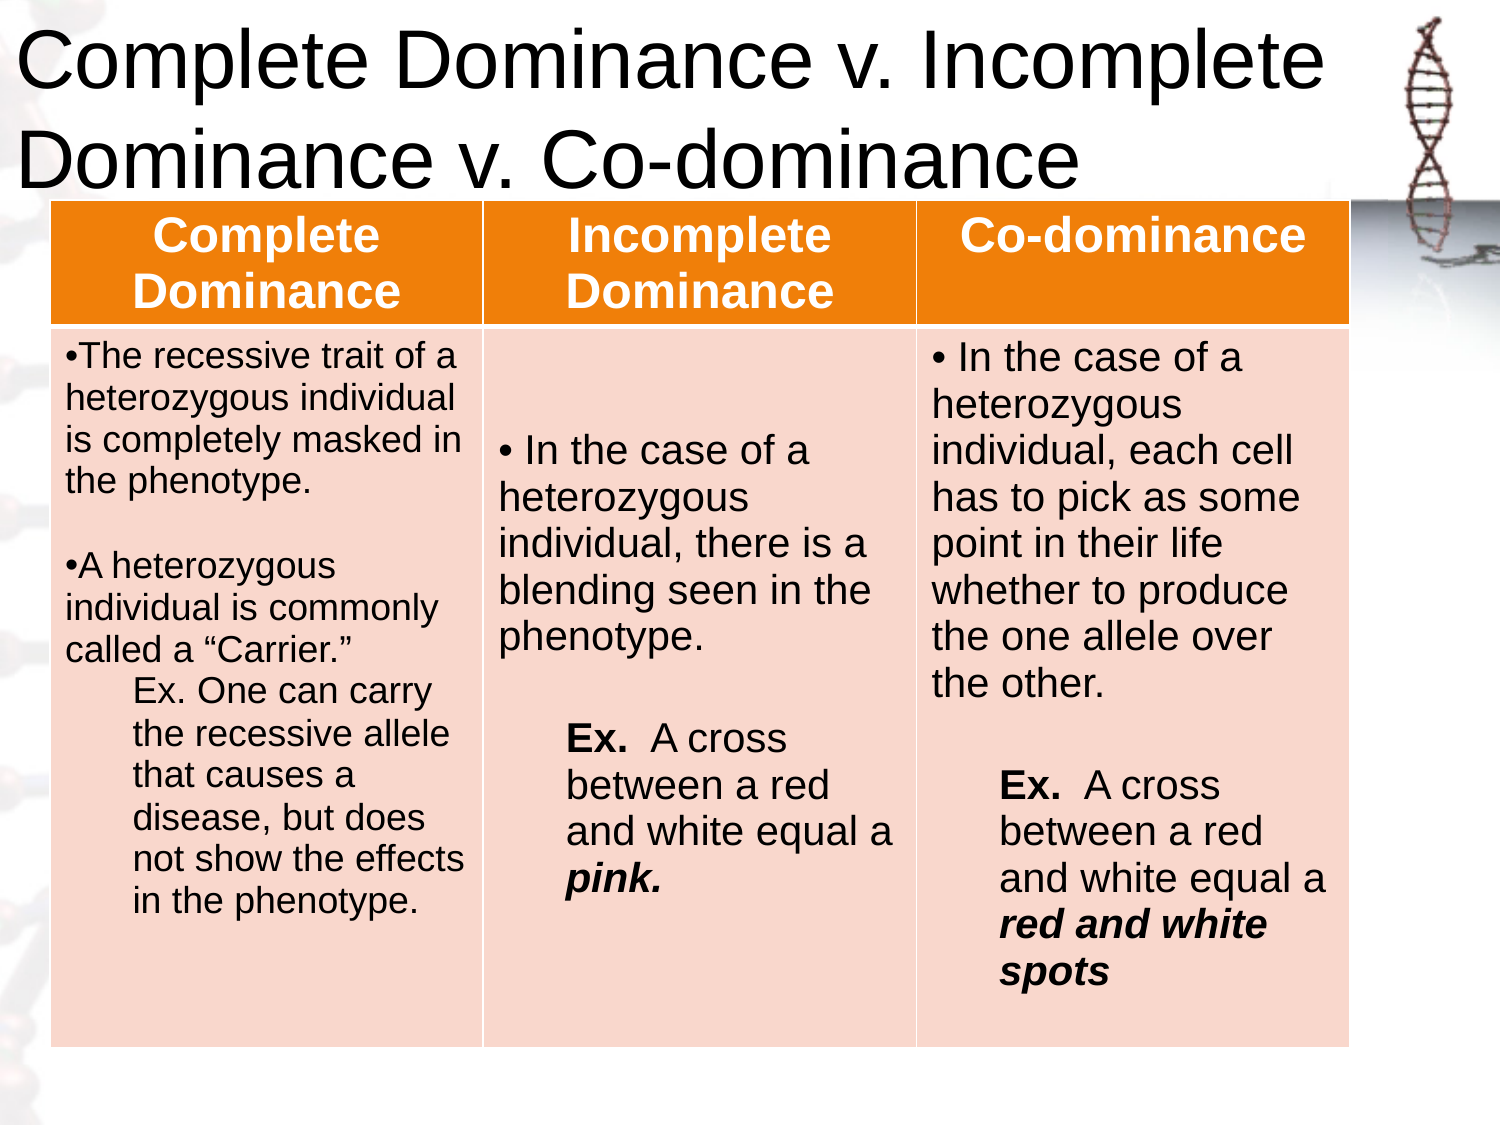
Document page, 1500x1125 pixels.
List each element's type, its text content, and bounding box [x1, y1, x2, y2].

picture [0, 0, 1500, 1125]
table_header Co-dominance [917, 201, 1349, 324]
table_cell In the case of a heterozygous individual, there is a blending seen in the phenotype. Ex. A cross between a red and white equal a pink. [484, 329, 916, 1047]
table_cell In the case of a heterozygous individual, each cell has to pick as some point in their life whether to produce the one allele over the other. Ex. A cross between a red and white equal a red and white spots [917, 329, 1349, 1047]
table_header Complete Dominance [51, 201, 482, 324]
table_cell The recessive trait of a heterozygous individual is completely masked in the phenotype. A heterozygous individual is commonly called a “Carrier.” Ex. One can carry the recessive allele that causes a disease, but does not show the effects in the phenotype. [51, 329, 482, 1047]
title Complete Dominance v. Incomplete Dominance v. Co-dominance [0, 27, 1438, 182]
table_header Incomplete Dominance [484, 201, 916, 324]
